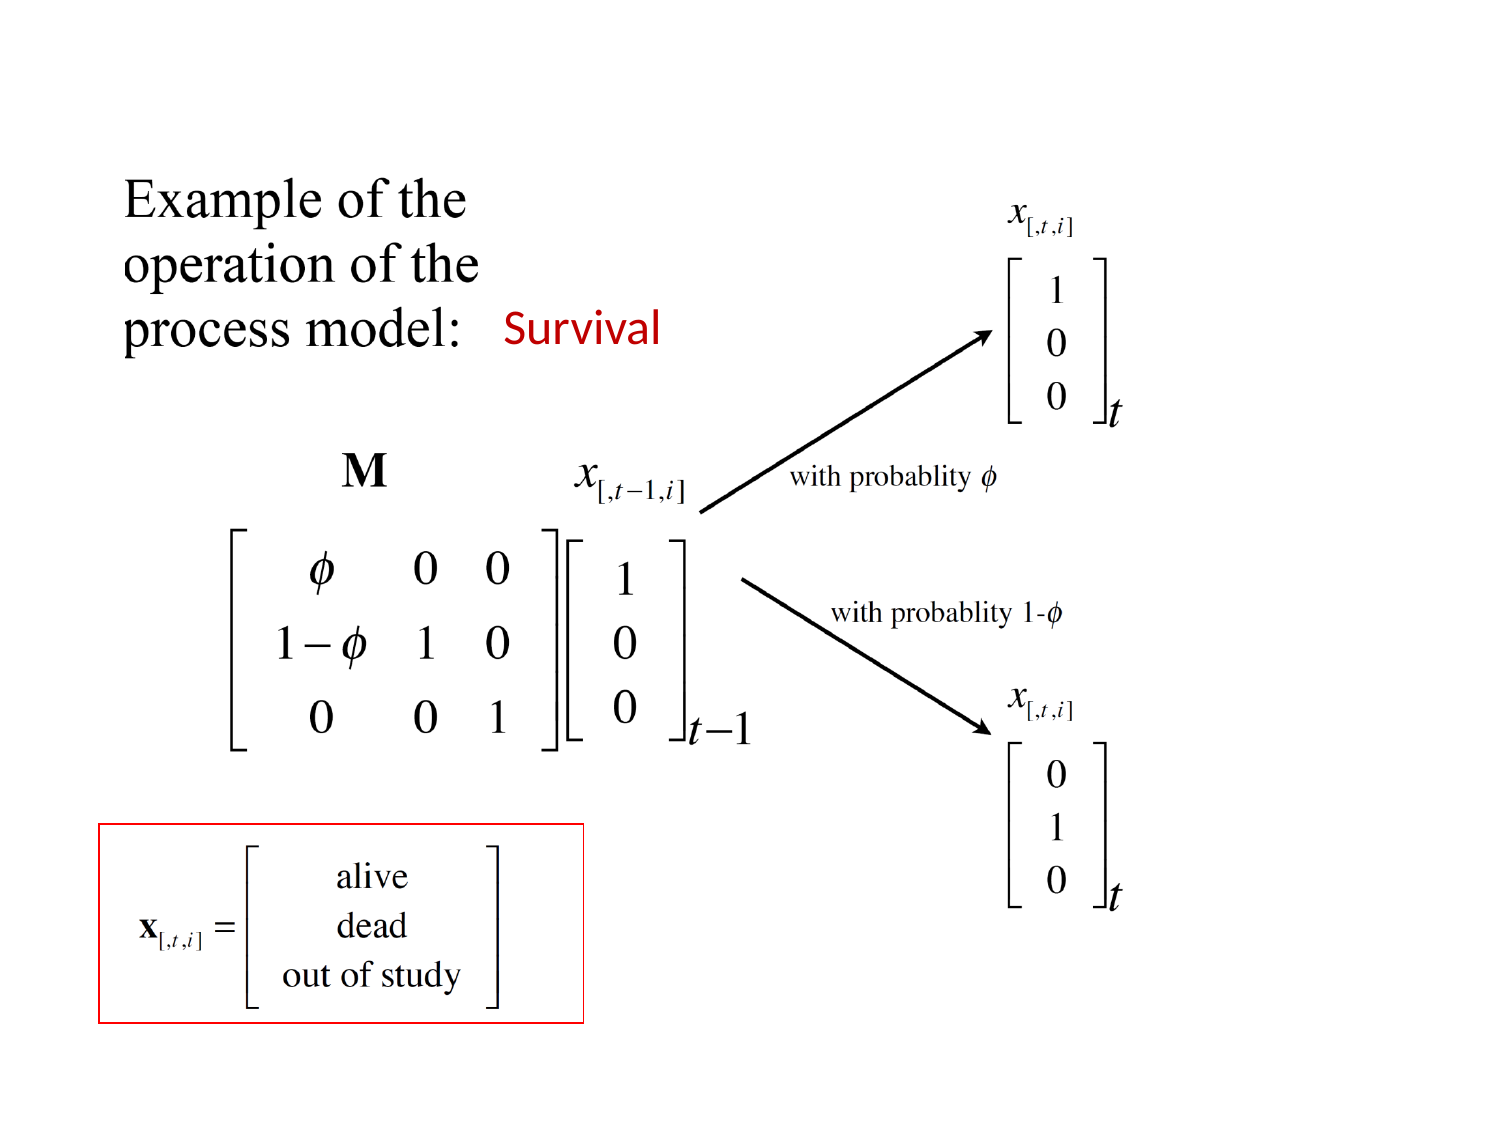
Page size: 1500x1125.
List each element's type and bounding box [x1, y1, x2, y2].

picture [99, 124, 1398, 1073]
